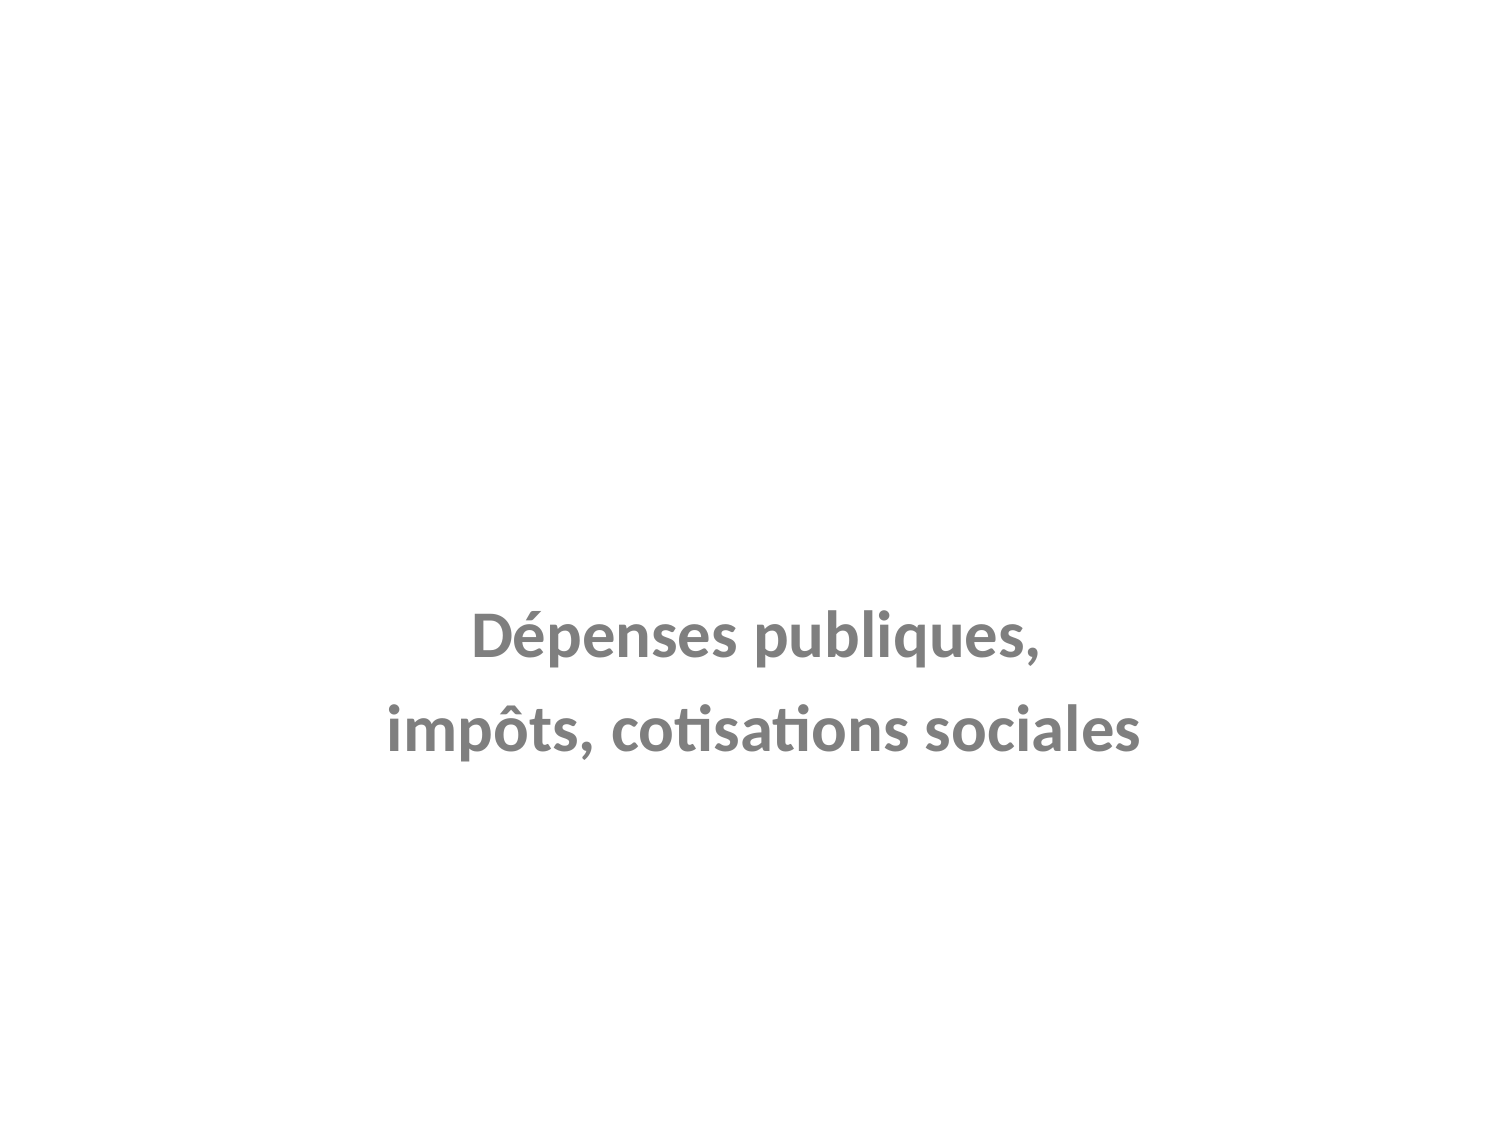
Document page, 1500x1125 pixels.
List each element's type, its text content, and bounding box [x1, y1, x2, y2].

list Dépenses publiques, impôts, cotisations sociales [75, 583, 1455, 1005]
